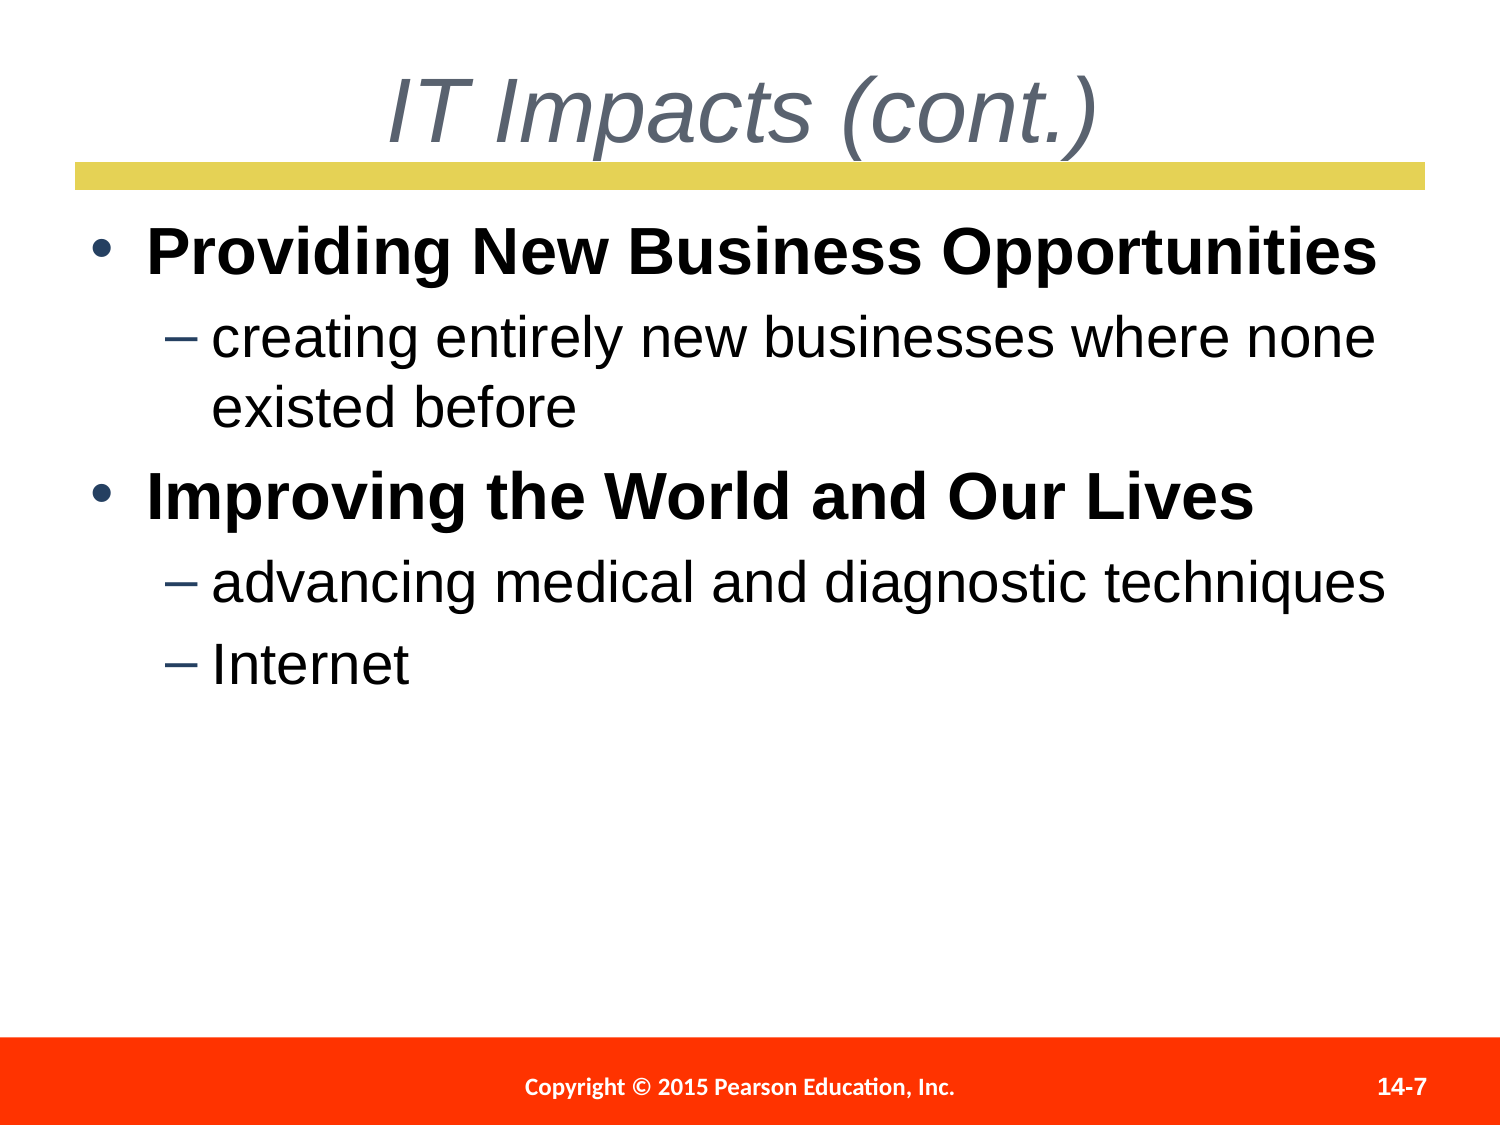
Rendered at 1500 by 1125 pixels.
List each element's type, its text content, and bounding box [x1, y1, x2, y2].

text_box IT Impacts (cont.) [50, 12, 1438, 200]
list Providing New Business Opportunities creating entirely new businesses where none existed before Improving the World and Our Lives advancing medical and diagnostic techniques Internet [74, 200, 1426, 1006]
